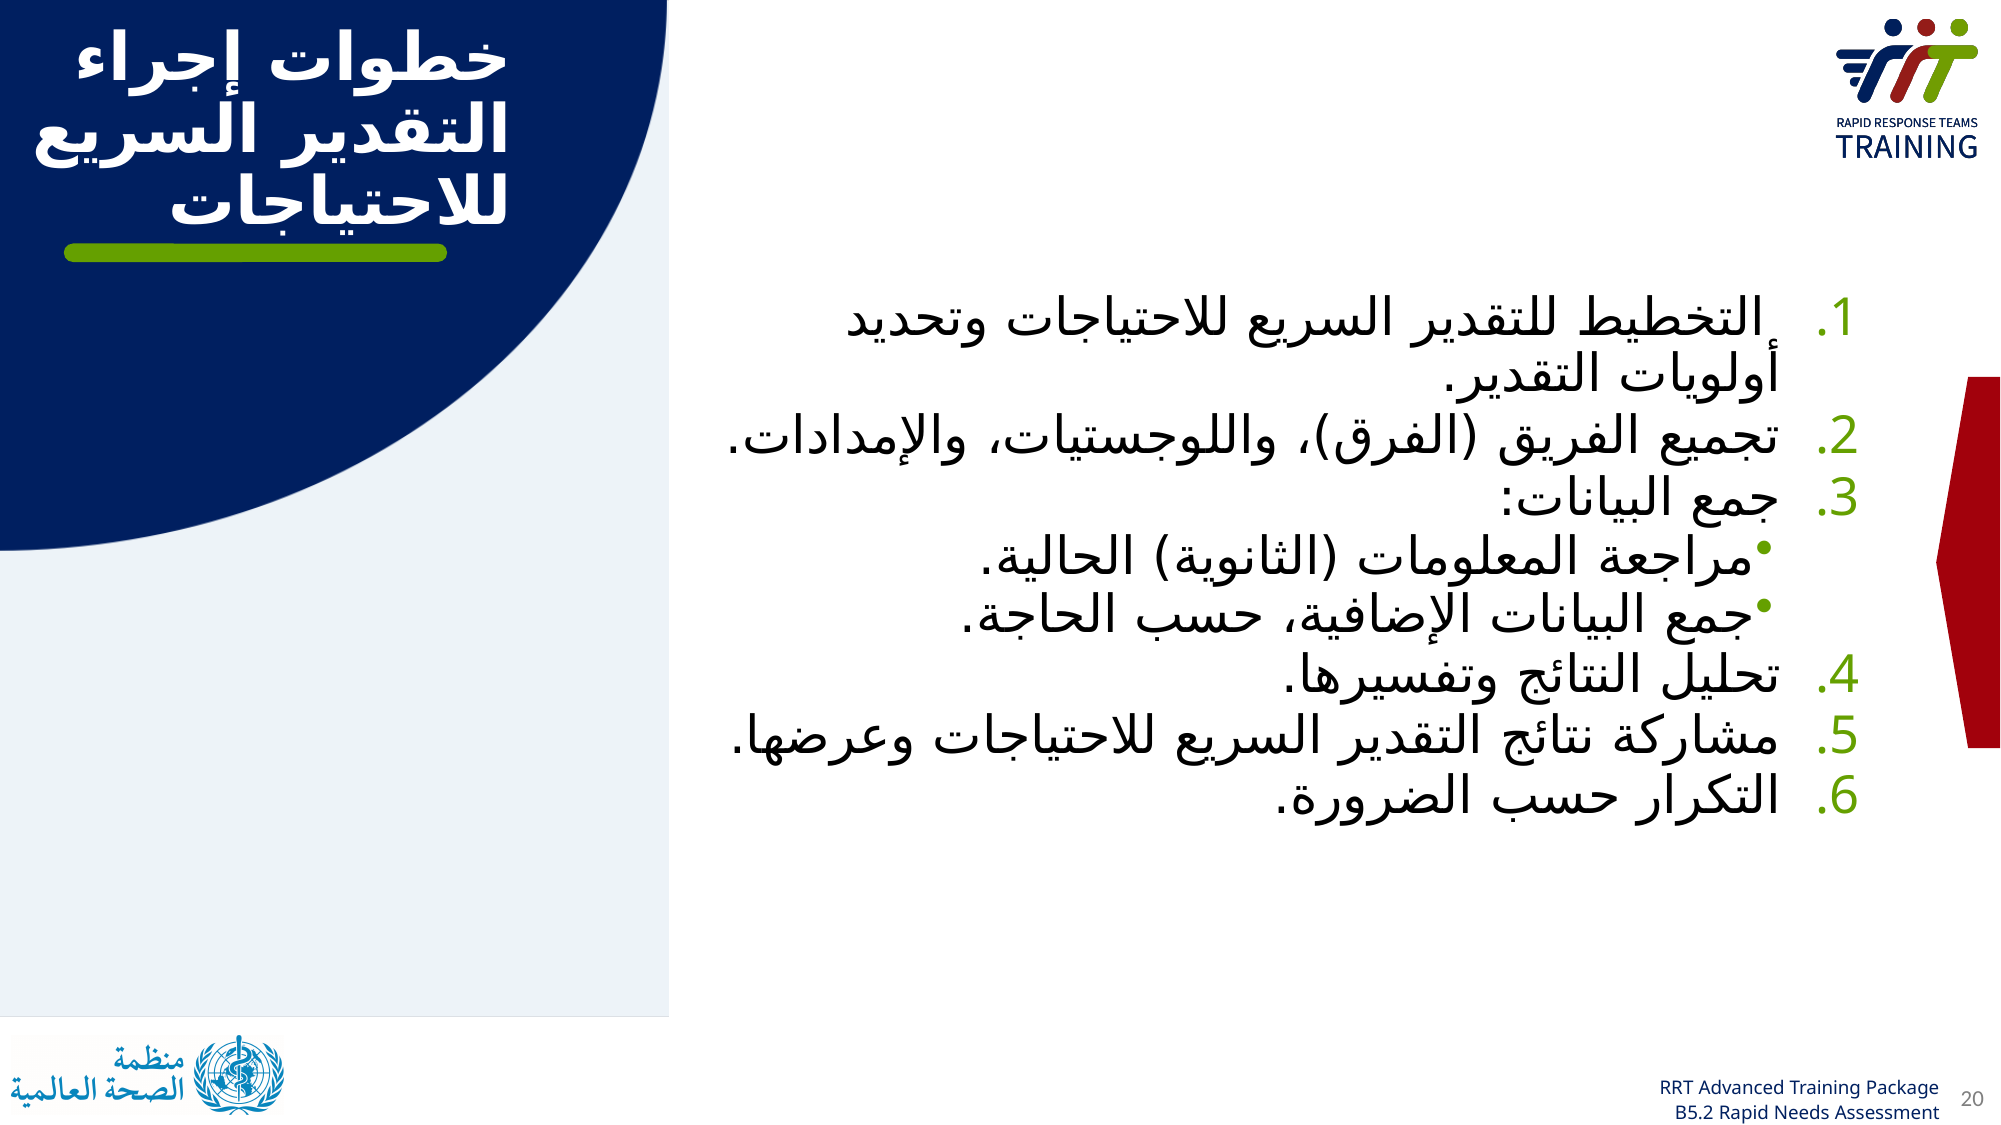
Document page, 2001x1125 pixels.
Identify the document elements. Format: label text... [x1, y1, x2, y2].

title خطوات إجراء التقدير السريع للاحتياجات [0, 33, 520, 229]
picture [11, 1035, 284, 1115]
picture [0, 0, 669, 1018]
picture [241, 1050, 247, 1059]
list التخطيط للتقدير السريع للاحتياجات وتحديد أولويات التقدير. تجميع الفريق (الفرق)، واللوجستيات، والإمدادات. جمع البيانات: مراجعة المعلومات (الثانوية) الحالية. جمع البيانات الإضافية، حسب الحاجة. تحليل النتائج وتفسيرها. مشاركة نتائج التقدير السريع للاحتياجات وعرضها. التكرار حسب الضرورة. [700, 282, 1866, 843]
picture [1835, 19, 1978, 167]
